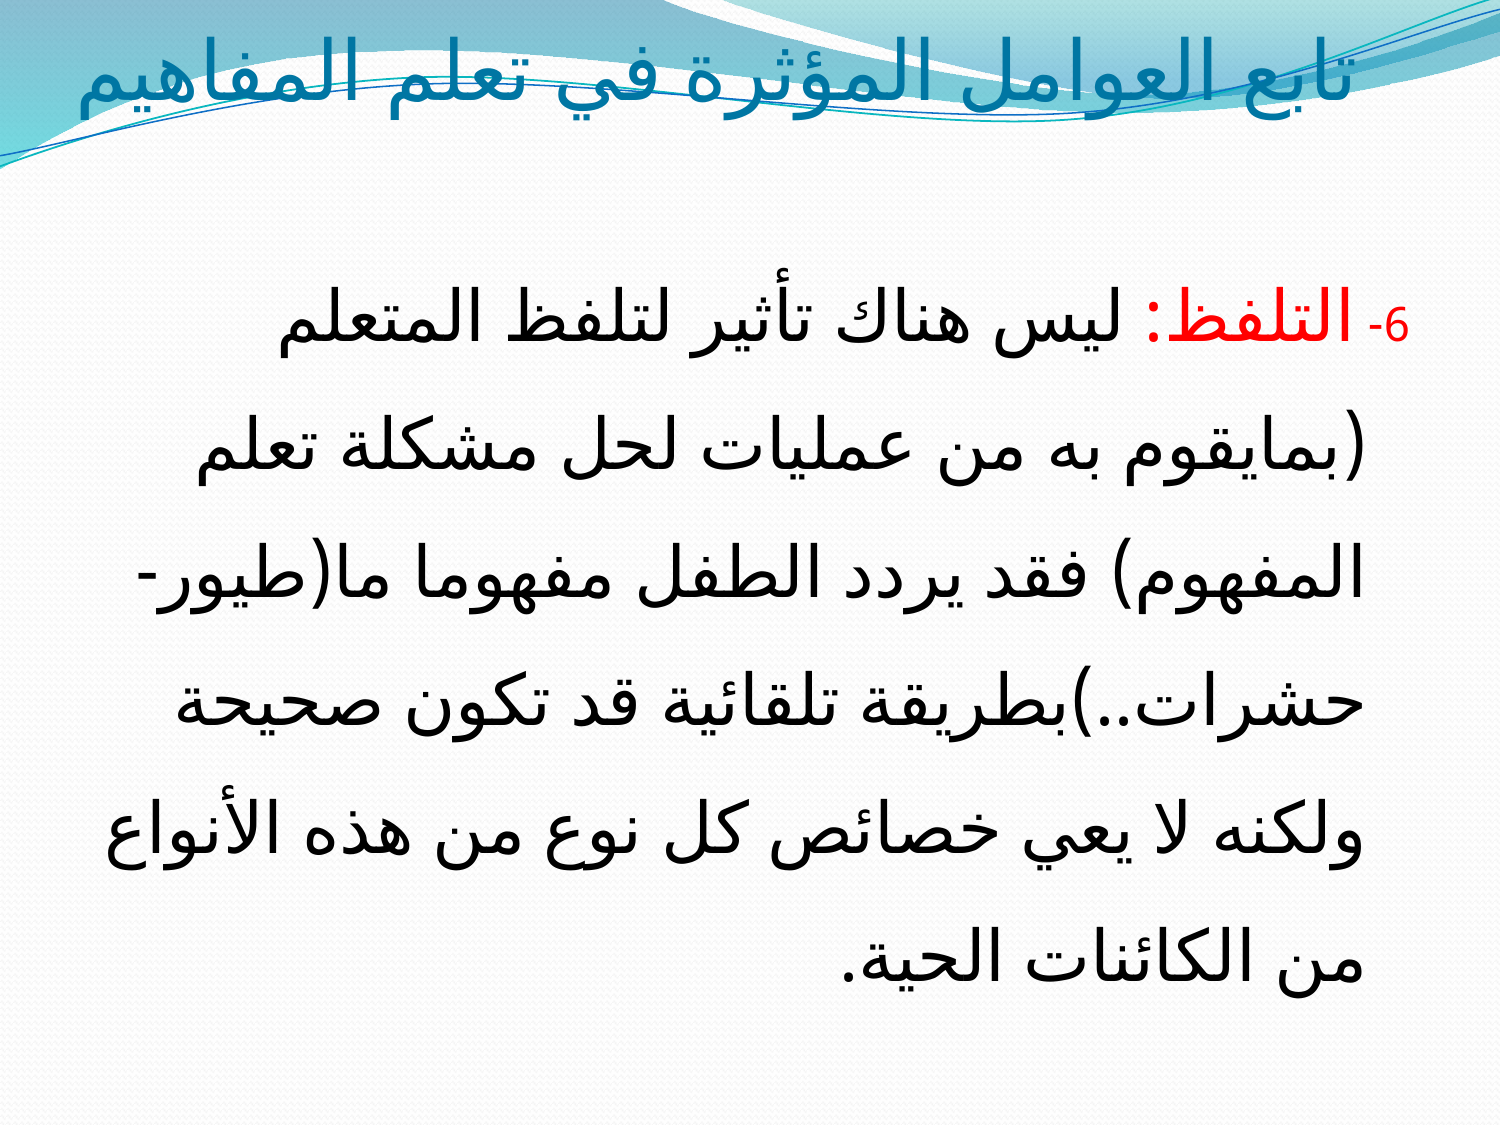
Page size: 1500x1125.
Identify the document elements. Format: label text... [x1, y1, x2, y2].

title تابع العوامل المؤثرة في تعلم المفاهيم [75, 45, 1425, 118]
list 6- التلفظ: ليس هناك تأثير لتلفظ المتعلم (بمايقوم به من عمليات لحل مشكلة تعلم المفهوم) فقد يردد الطفل مفهوما ما(طيور-حشرات..)بطريقة تلقائية قد تكون صحيحة ولكنه لا يعي خصائص كل نوع من هذه الأنواع من الكائنات الحية. [75, 219, 1425, 1005]
